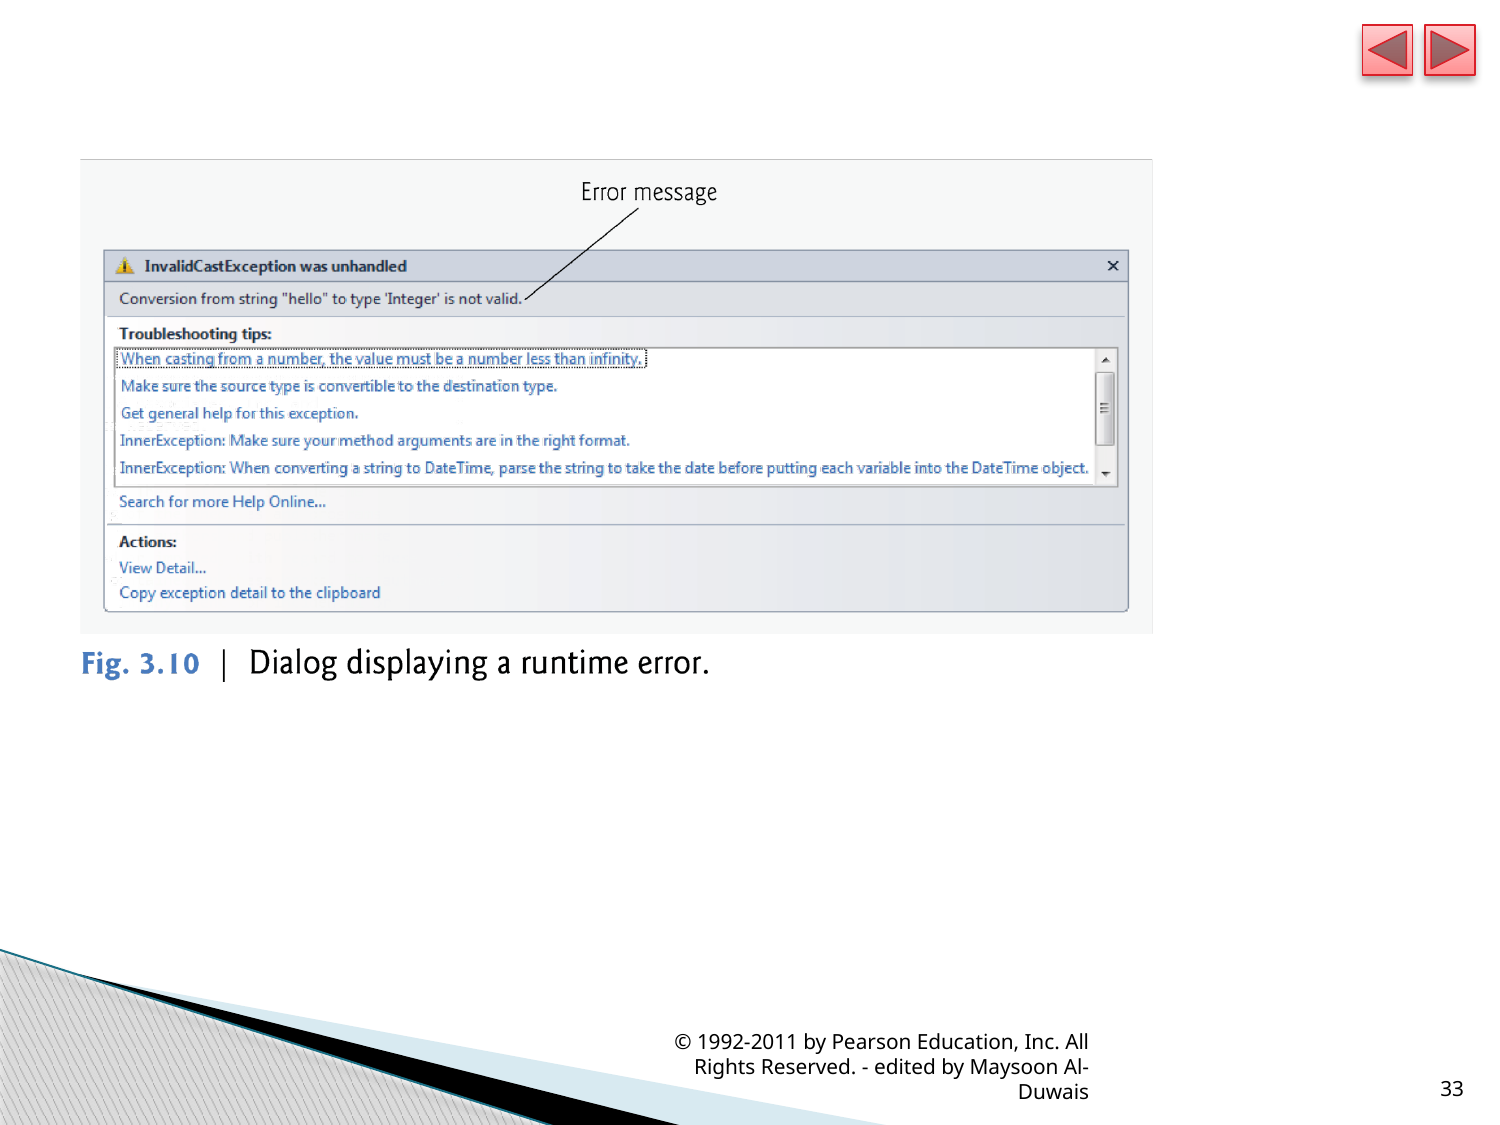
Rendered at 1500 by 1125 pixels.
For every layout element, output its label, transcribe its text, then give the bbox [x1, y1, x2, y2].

slide_number 33 [1418, 1051, 1479, 1112]
footer © 1992-2011 by Pearson Education, Inc. All Rights Reserved. - edited by Maysoon Al-Duwais [650, 1051, 1105, 1112]
picture [0, 106, 1500, 1018]
